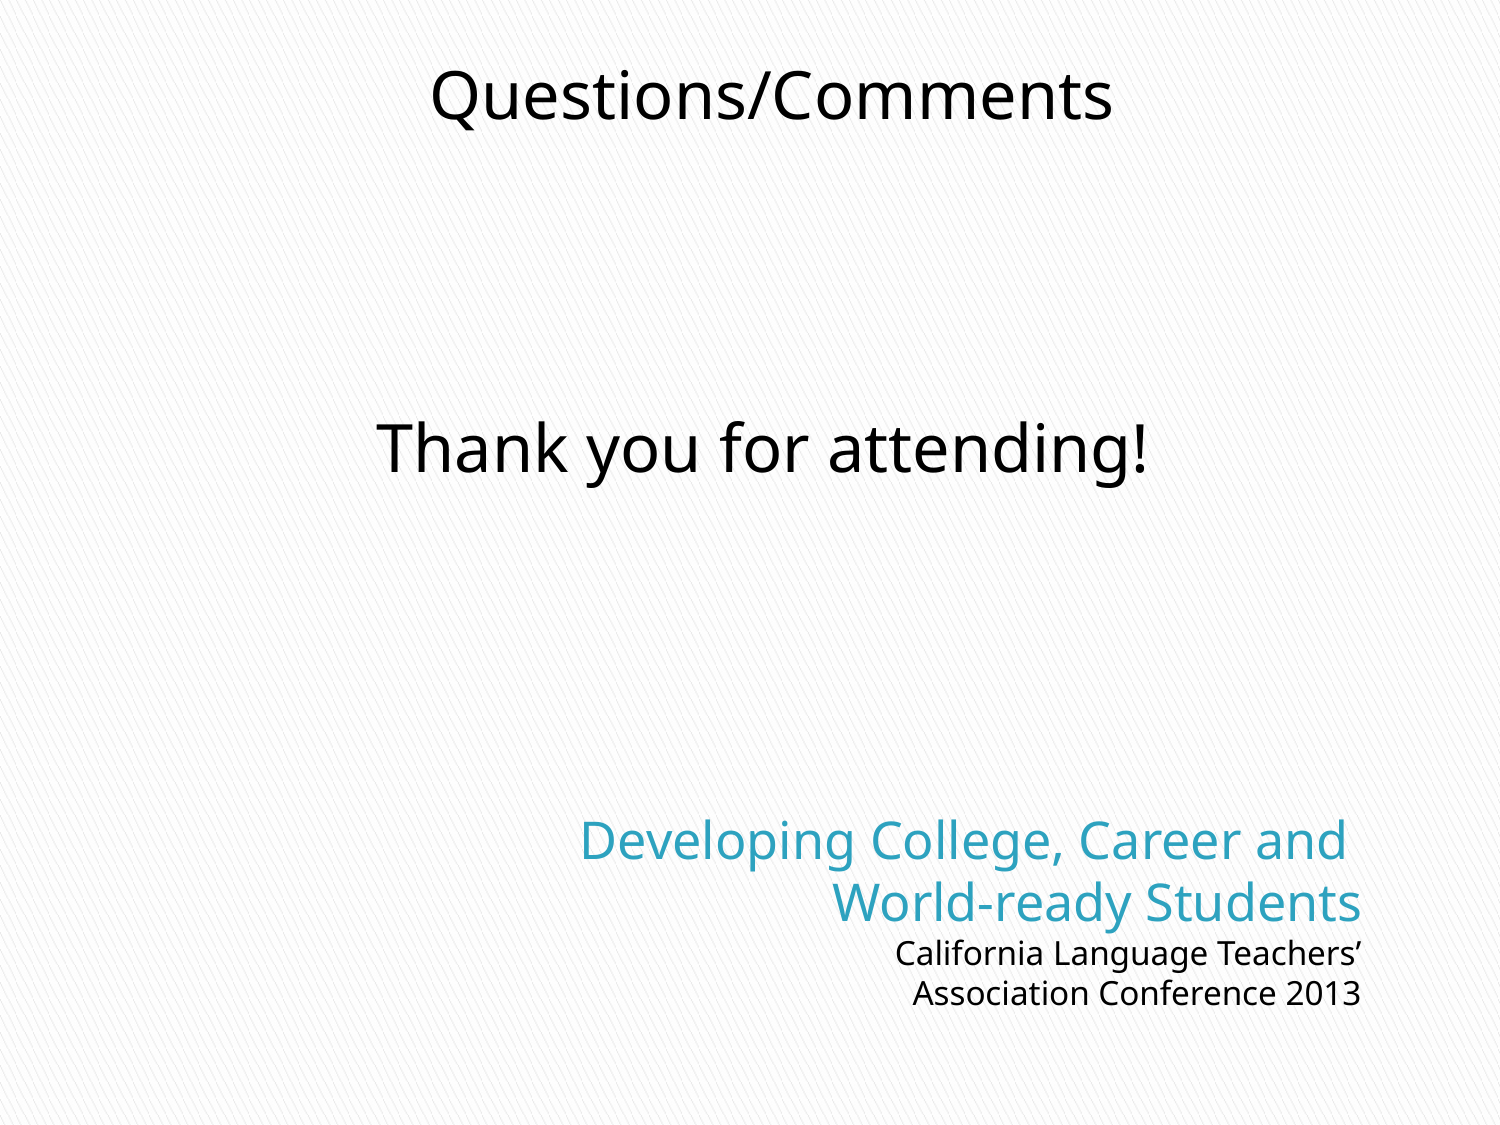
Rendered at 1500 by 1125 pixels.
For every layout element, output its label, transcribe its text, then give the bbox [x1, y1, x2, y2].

title Developing College, Career and World-ready Students [150, 800, 1378, 925]
list Questions/Comments Thank you for attending! [150, 45, 1377, 795]
list California Language Teachers’ Association Conference 2013 [725, 924, 1377, 1029]
